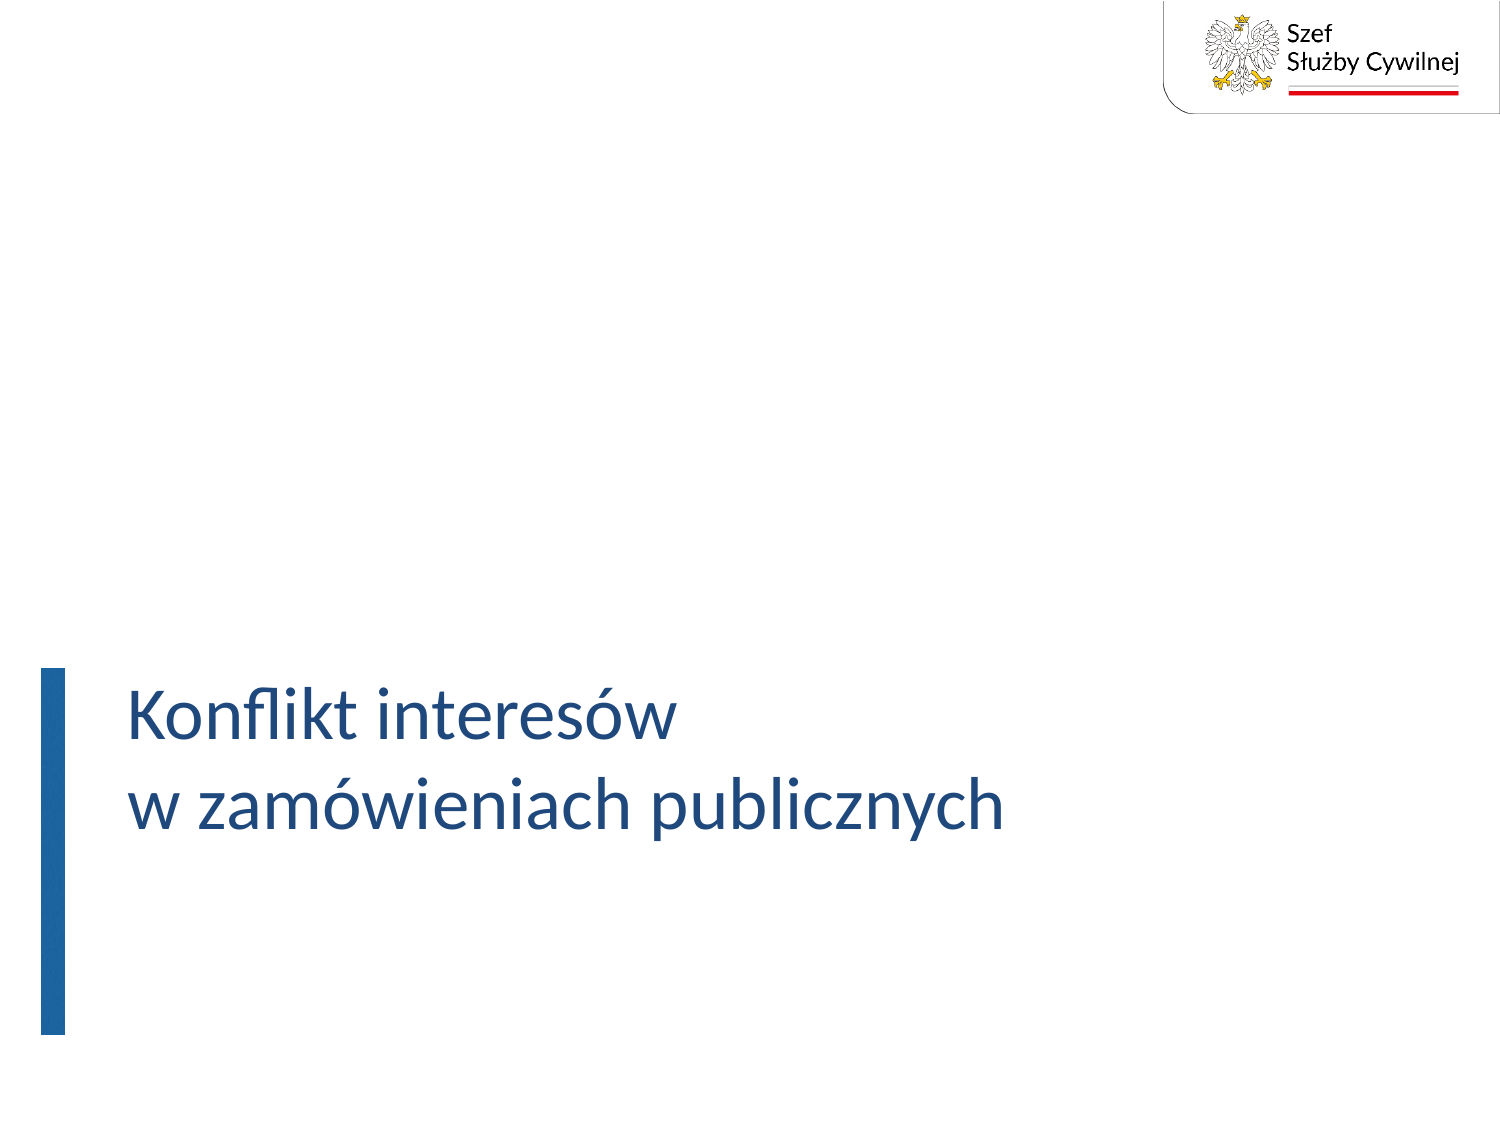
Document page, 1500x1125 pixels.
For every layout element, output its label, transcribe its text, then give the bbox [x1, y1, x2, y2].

title Konflikt interesów w zamówieniach publicznych [112, 656, 1388, 881]
picture [41, 668, 65, 1035]
picture [1163, 0, 1500, 114]
